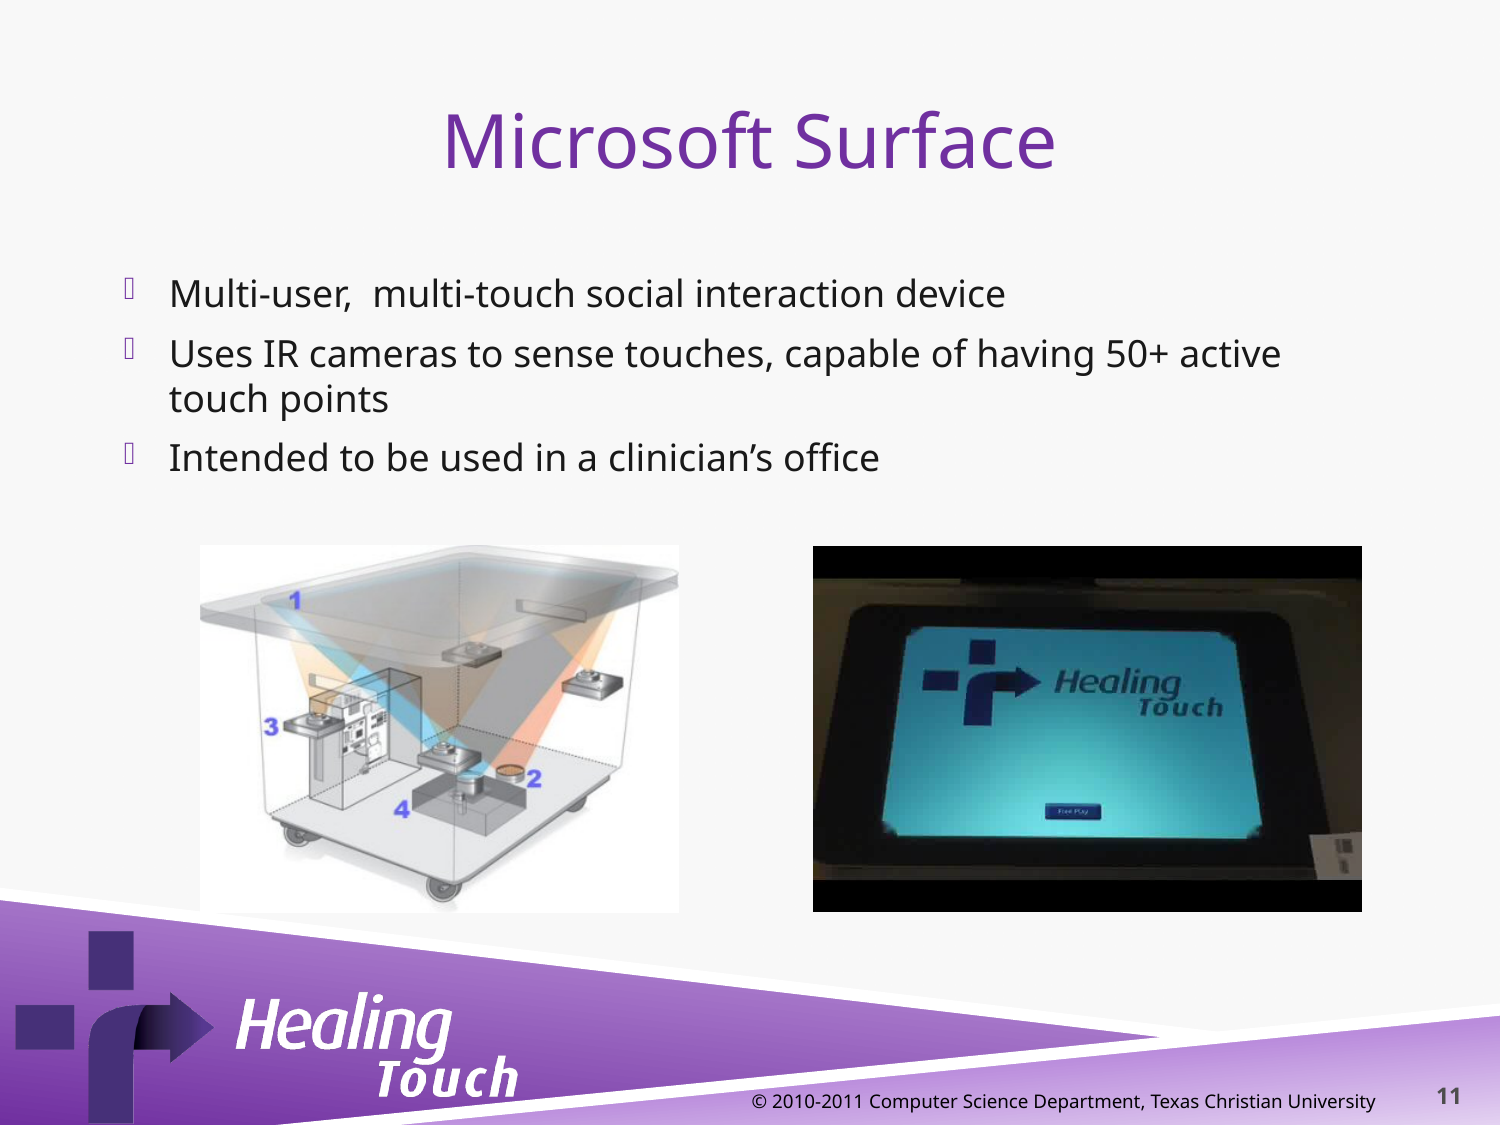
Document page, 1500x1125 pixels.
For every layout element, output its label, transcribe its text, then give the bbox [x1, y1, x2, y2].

list Multi-user, multi-touch social interaction device Uses IR cameras to sense touches, capable of having 50+ active touch points Intended to be used in a clinician’s office [112, 262, 1388, 876]
picture [199, 544, 679, 913]
picture [7, 927, 525, 1125]
slide_number 11 [1387, 1052, 1463, 1113]
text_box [812, 545, 1363, 913]
title Microsoft Surface [112, 45, 1388, 233]
slide_number © 2010-2011 Computer Science Department, Texas Christian University [737, 1052, 1375, 1113]
